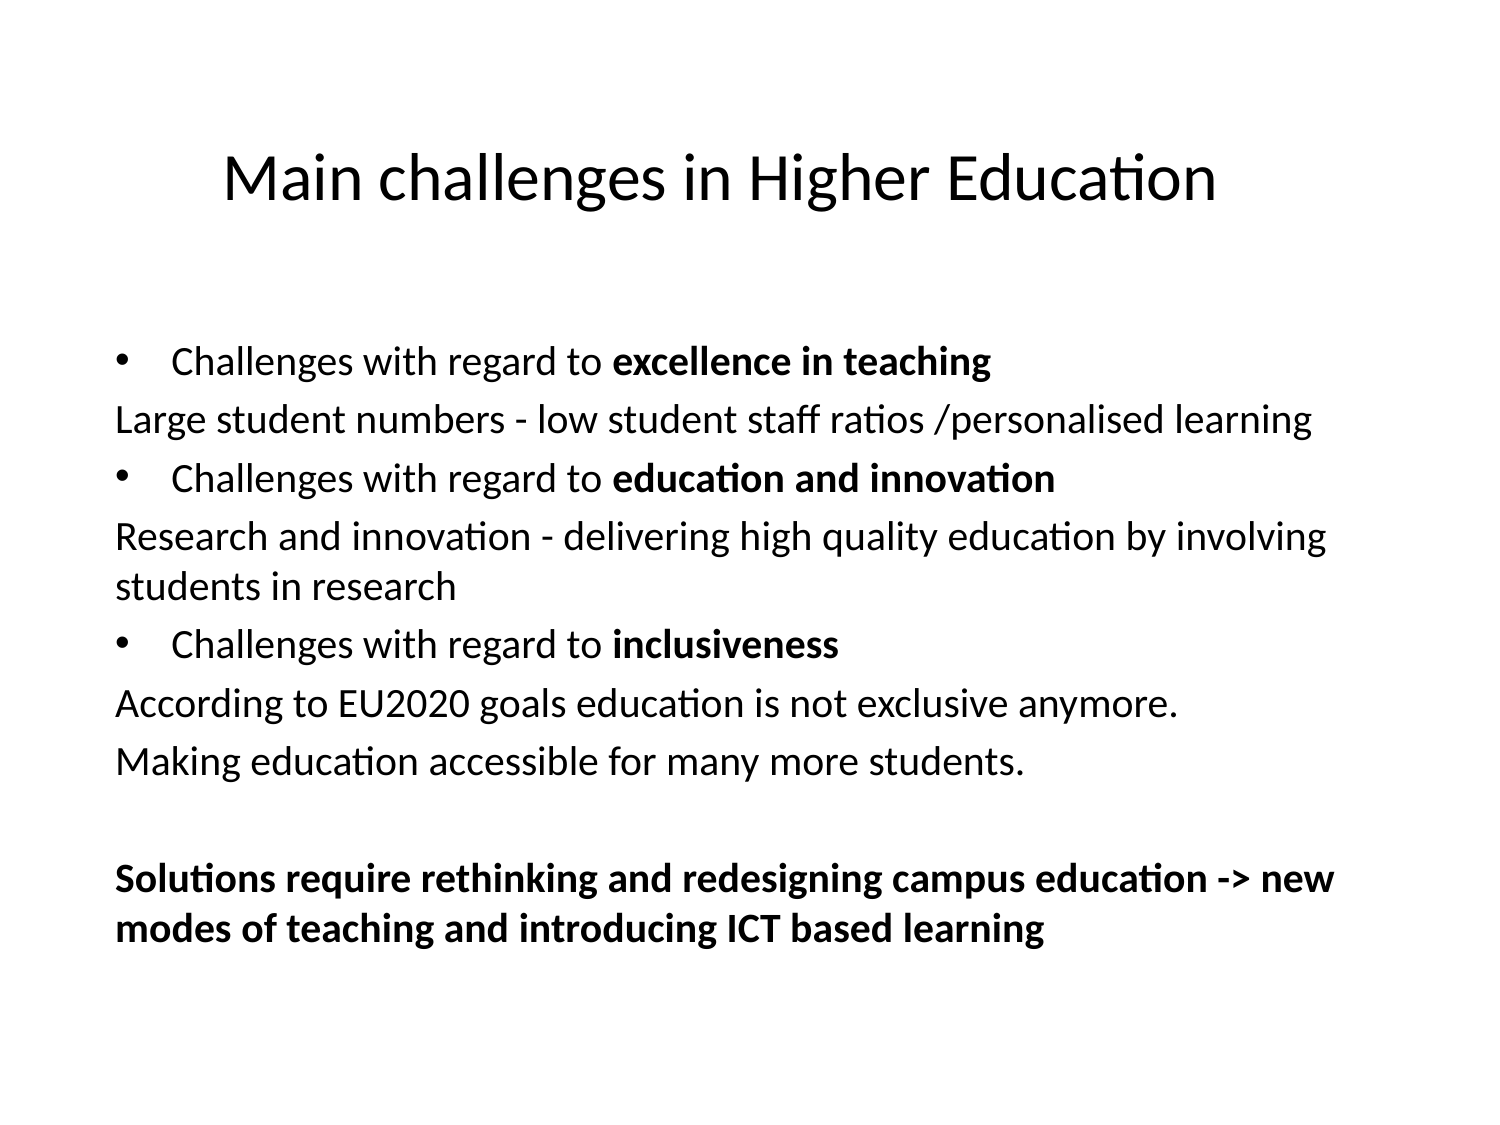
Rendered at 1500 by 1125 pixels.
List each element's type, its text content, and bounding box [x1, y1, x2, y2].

list Challenges with regard to excellence in teaching Large student numbers - low student staff ratios /personalised learning Challenges with regard to education and innovation Research and innovation - delivering high quality education by involving students in research Challenges with regard to inclusiveness According to EU2020 goals education is not exclusive anymore. Making education accessible for many more students. Solutions require rethinking and redesigning campus education -> new modes of teaching and introducing ICT based learning [100, 326, 1451, 1069]
title Main challenges in Higher Education [206, 113, 1235, 233]
